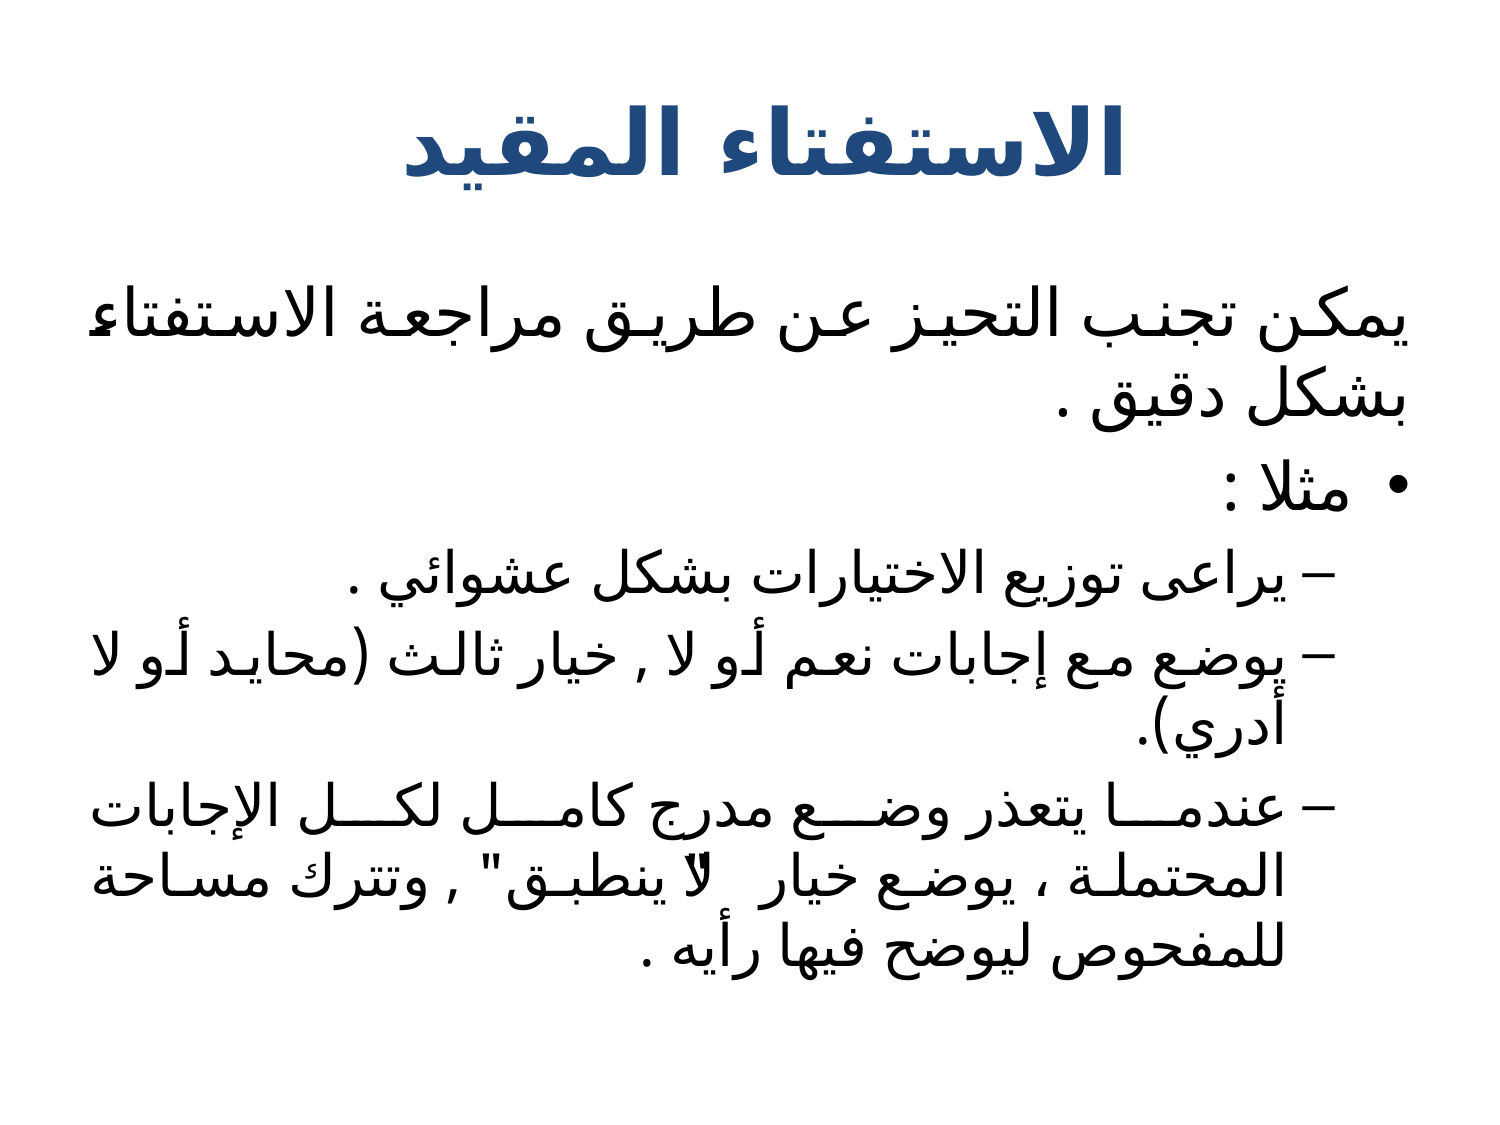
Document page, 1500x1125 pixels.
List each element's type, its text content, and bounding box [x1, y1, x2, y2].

list يمكن تجنب التحيز عن طريق مراجعة الاستفتاء بشكل دقيق . مثلا : يراعى توزيع الاختيارات بشكل عشوائي . يوضع مع إجابات نعم أو لا , خيار ثالث (محايد أو لا أدري). عندما يتعذر وضع مدرج كامل لكل الإجابات المحتملة ، يوضع خيار "لا ينطبق" , وتترك مساحة للمفحوص ليوضح فيها رأيه . [75, 262, 1425, 1005]
title الاستفتاء المقيد [75, 45, 1425, 233]
